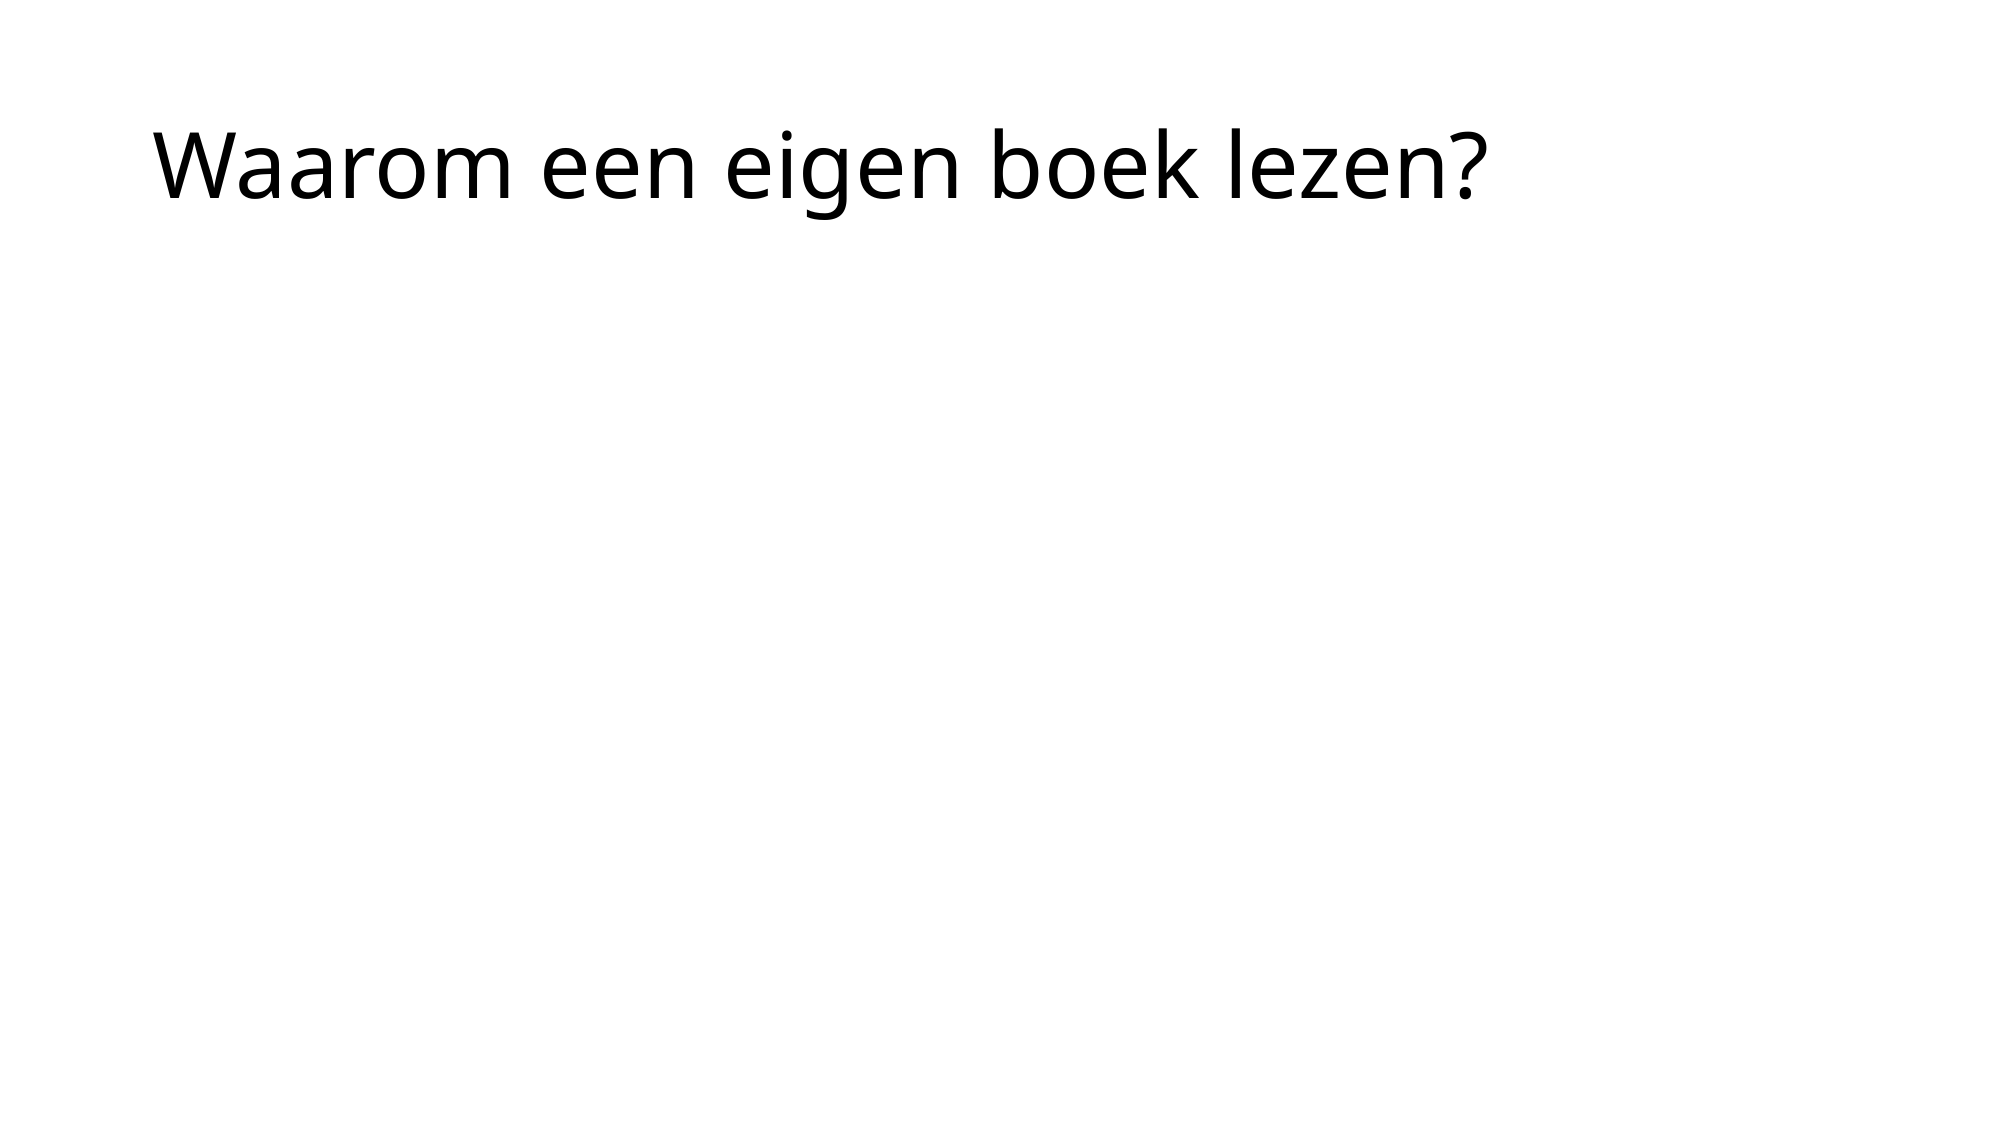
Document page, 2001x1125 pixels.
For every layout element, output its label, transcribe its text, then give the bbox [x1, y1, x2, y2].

title Waarom een eigen boek lezen? [137, 59, 1863, 278]
